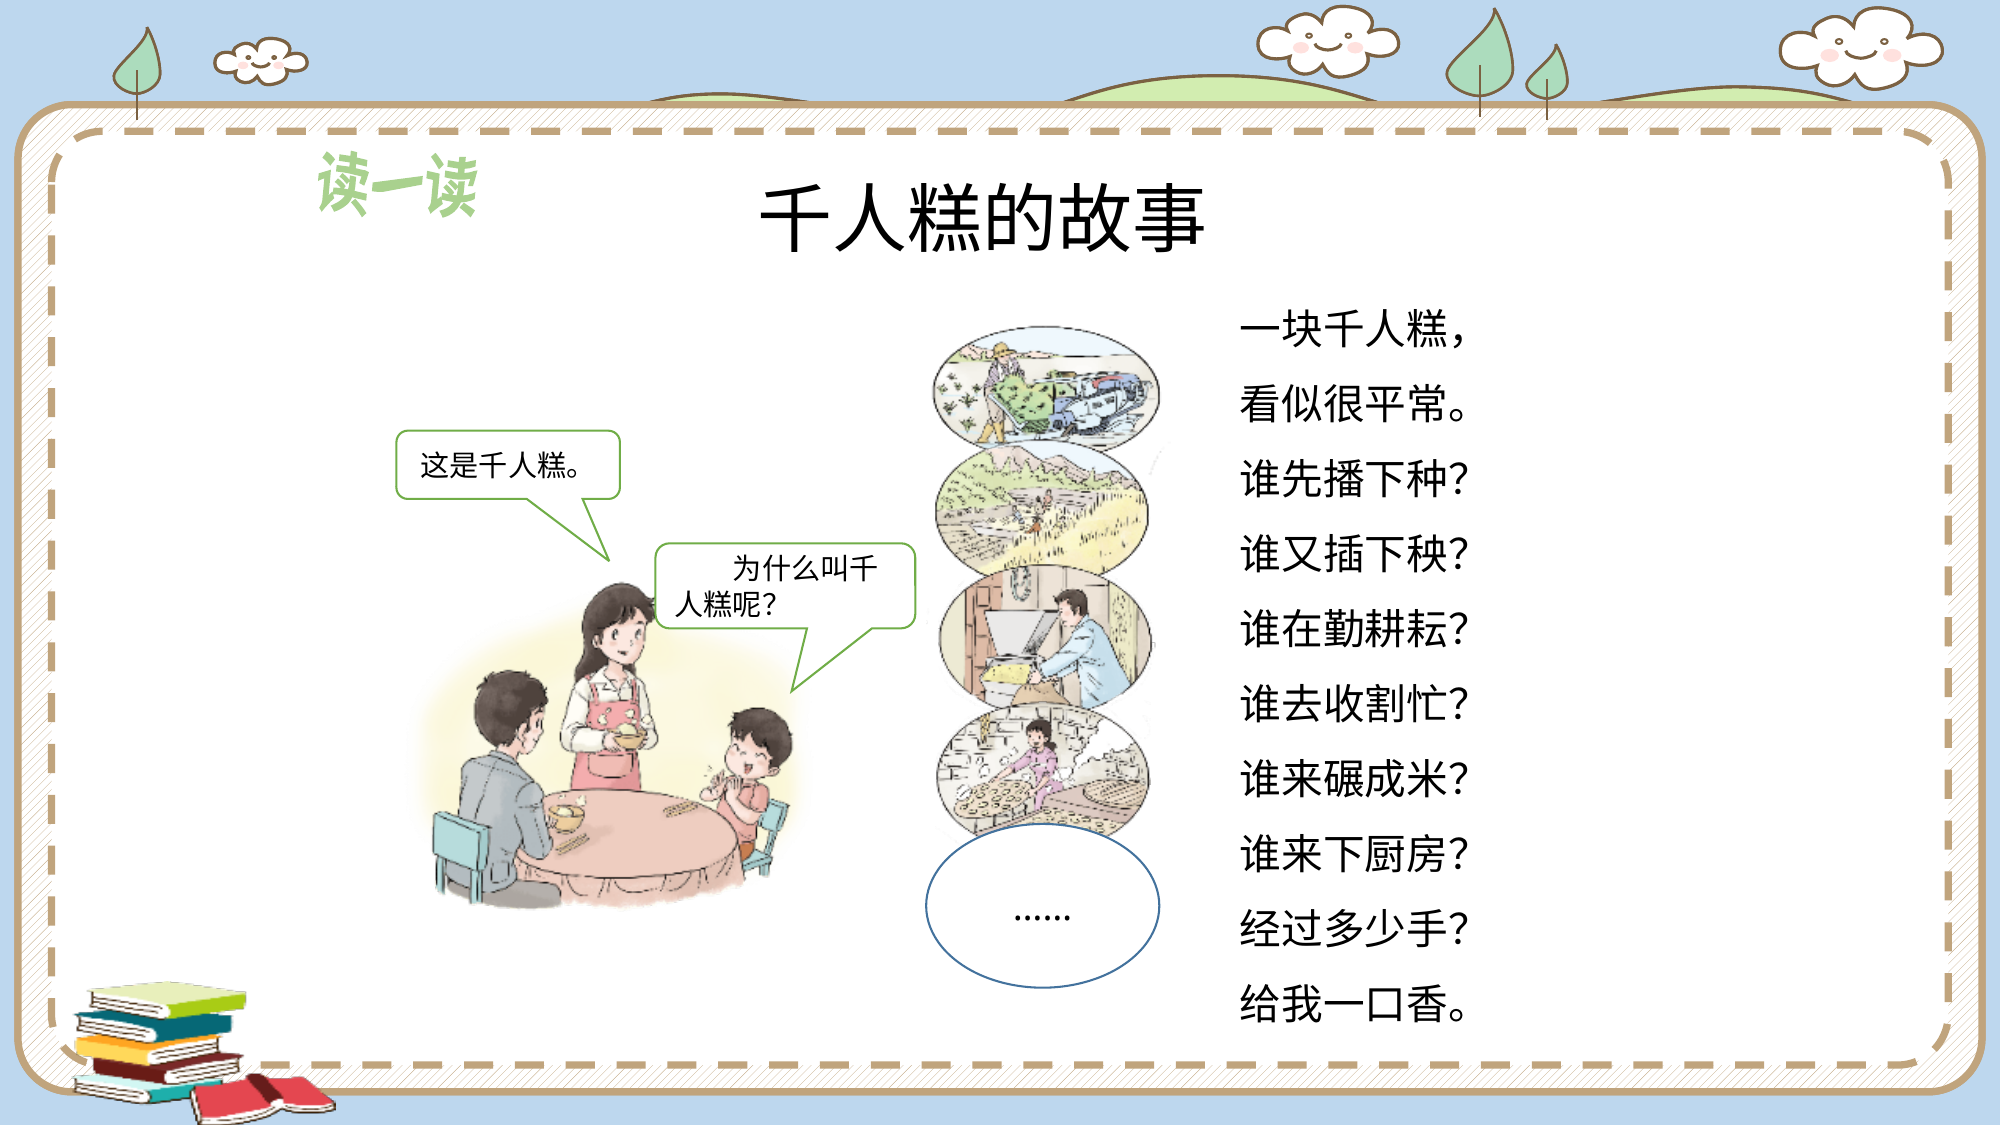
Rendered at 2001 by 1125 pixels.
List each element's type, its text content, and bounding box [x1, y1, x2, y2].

text_box …… [925, 853, 1161, 989]
text_box 为什么叫千人糕呢？ [654, 542, 917, 667]
picture [915, 295, 1171, 853]
text_box 千人糕的故事 [742, 164, 1223, 270]
text_box 这是千人糕。 [395, 429, 621, 557]
picture [71, 981, 336, 1125]
text_box 一块千人糕， 看似很平常。 谁先播下种？ 谁又插下秧？ 谁在勤耕耘？ 谁去收割忙？ 谁来碾成米？ 谁来下厨房？ 经过多少手？ 给我一口香。 [1224, 270, 1565, 1036]
picture [367, 557, 825, 923]
